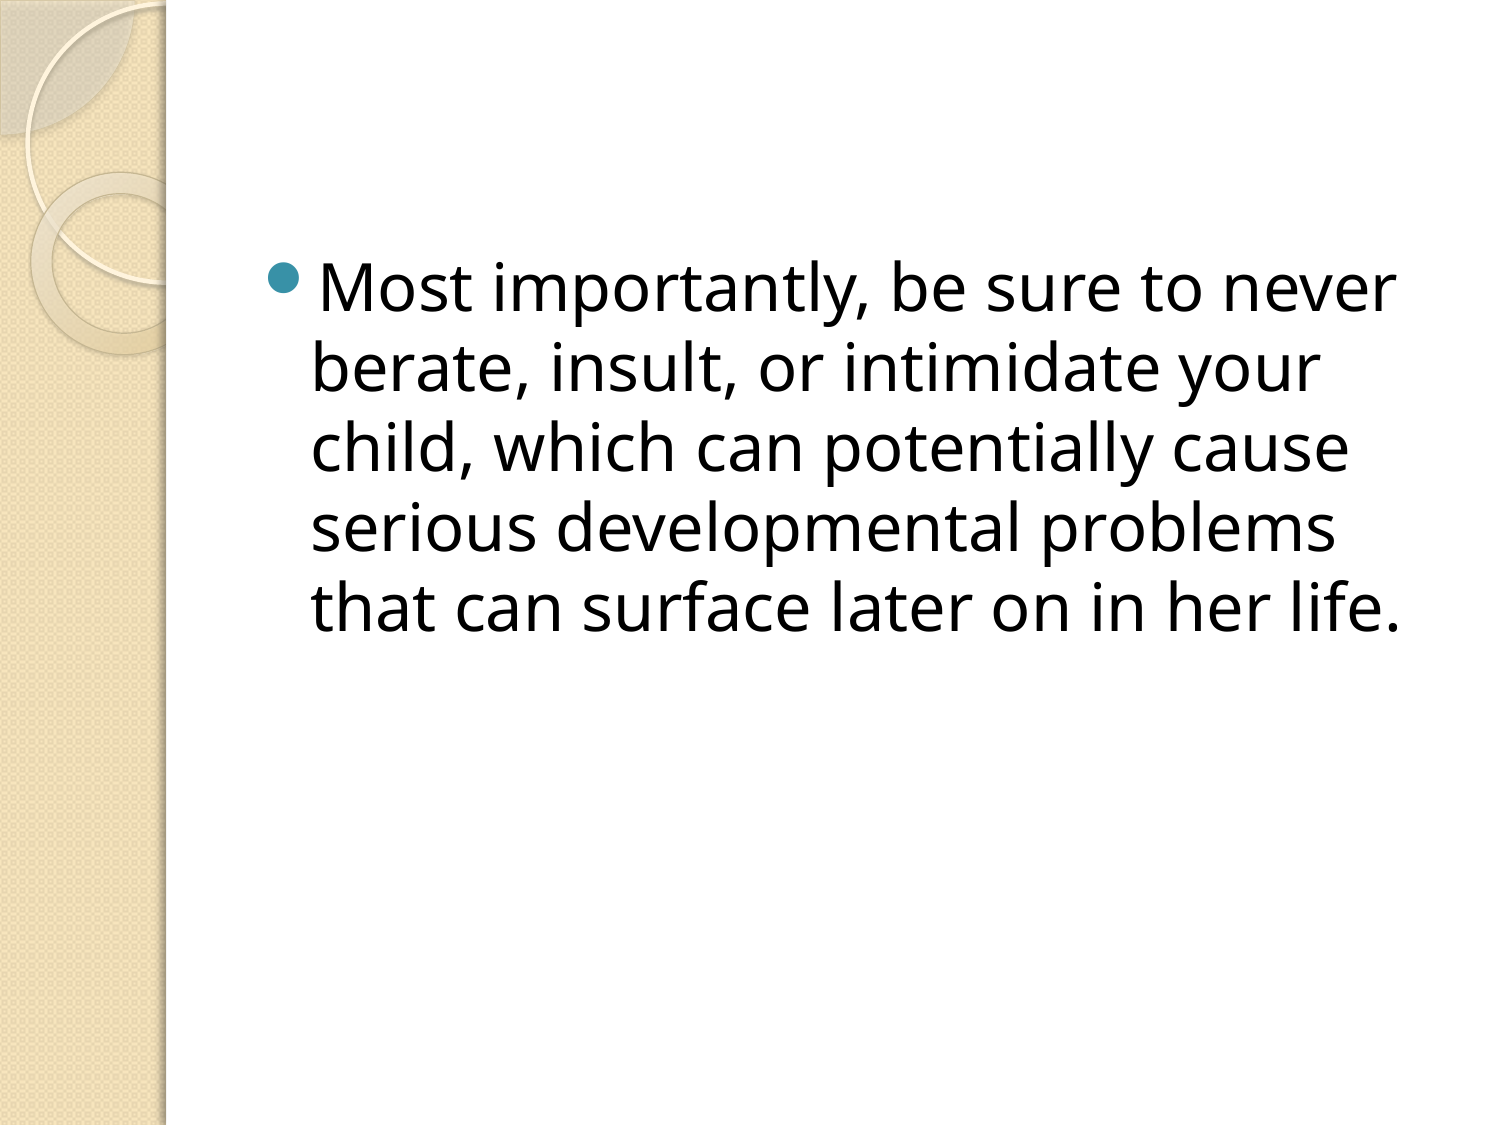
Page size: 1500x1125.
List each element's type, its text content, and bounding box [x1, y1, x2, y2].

list Most importantly, be sure to never berate, insult, or intimidate your child, which can potentially cause serious developmental problems that can surface later on in her life. [235, 237, 1466, 1025]
